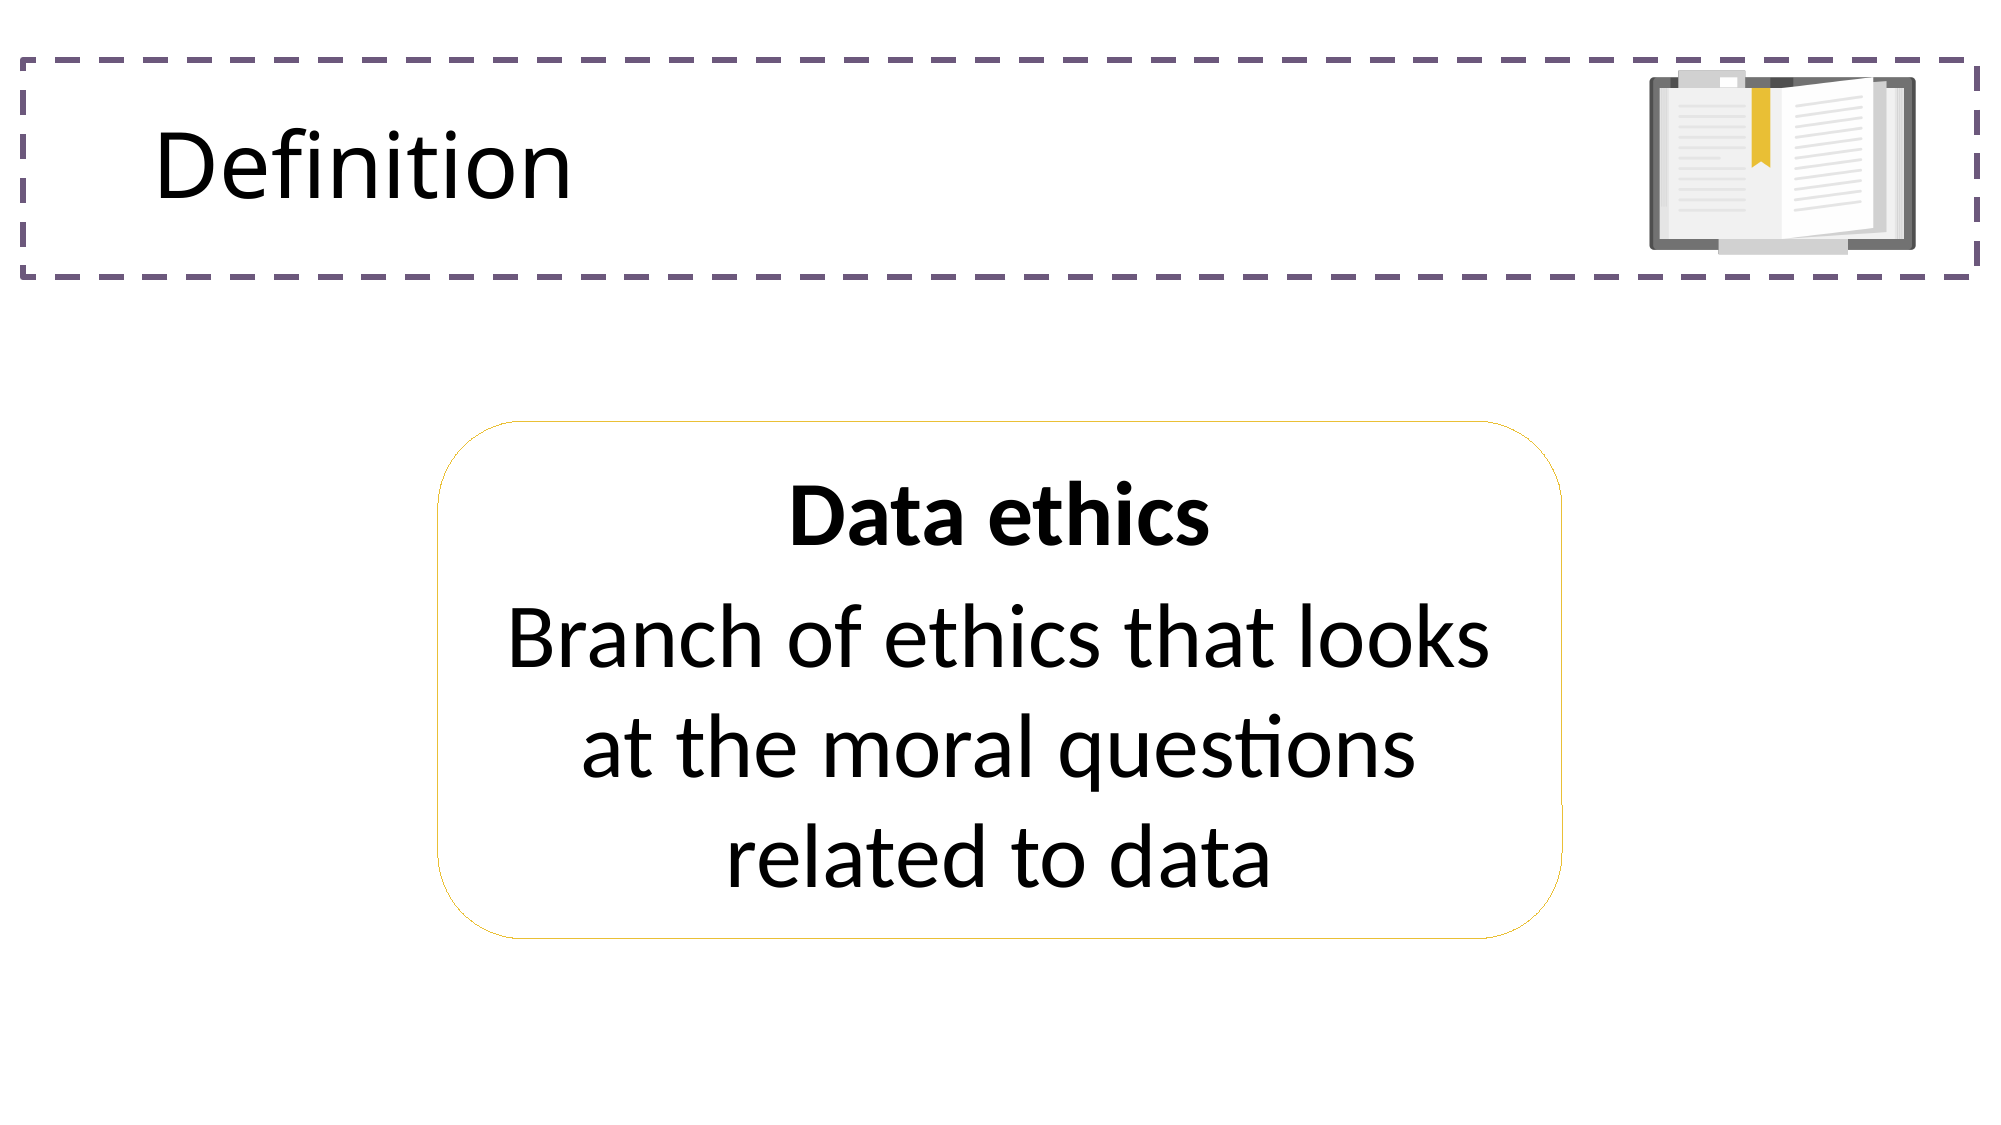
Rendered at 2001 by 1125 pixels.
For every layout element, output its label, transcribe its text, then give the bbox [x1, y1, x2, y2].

picture [1649, 0, 1955, 341]
text_box Data ethics Branch of ethics that looks at the moral questions related to data [437, 421, 1563, 939]
title Definition [137, 59, 1863, 278]
